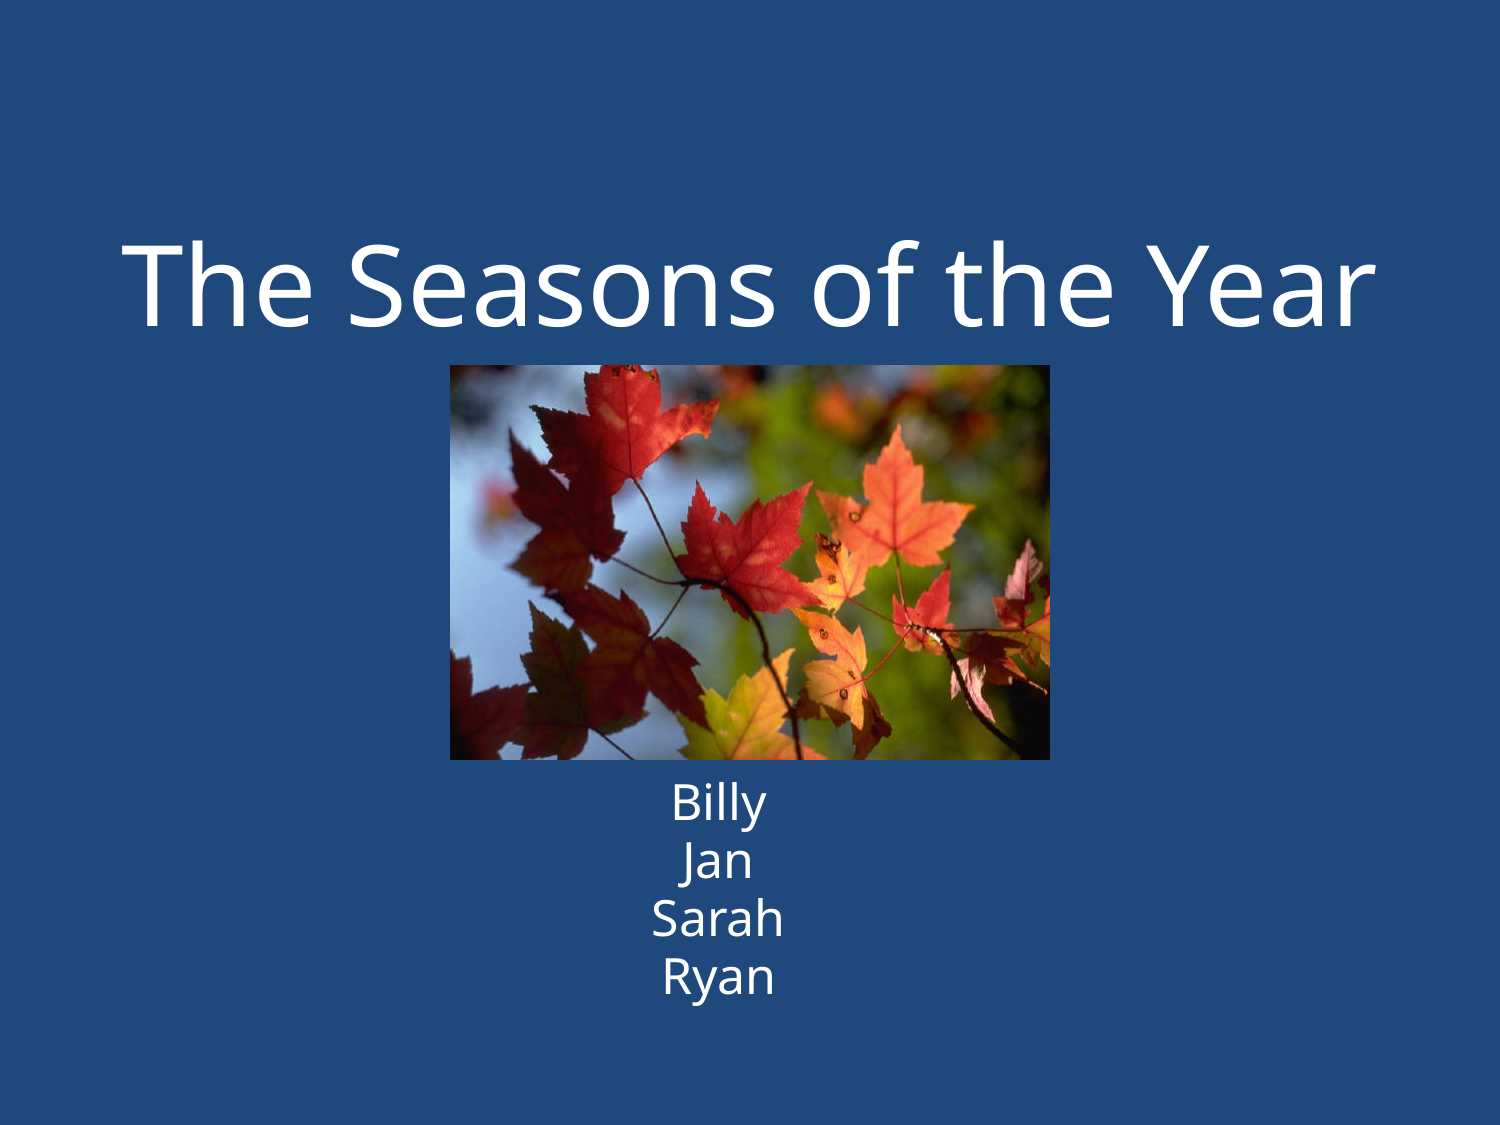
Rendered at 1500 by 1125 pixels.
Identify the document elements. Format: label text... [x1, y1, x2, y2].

picture [449, 365, 1051, 760]
title The Seasons of the Year [0, 99, 1500, 463]
subtitle Billy Jan Sarah Ryan [324, 774, 1113, 1025]
